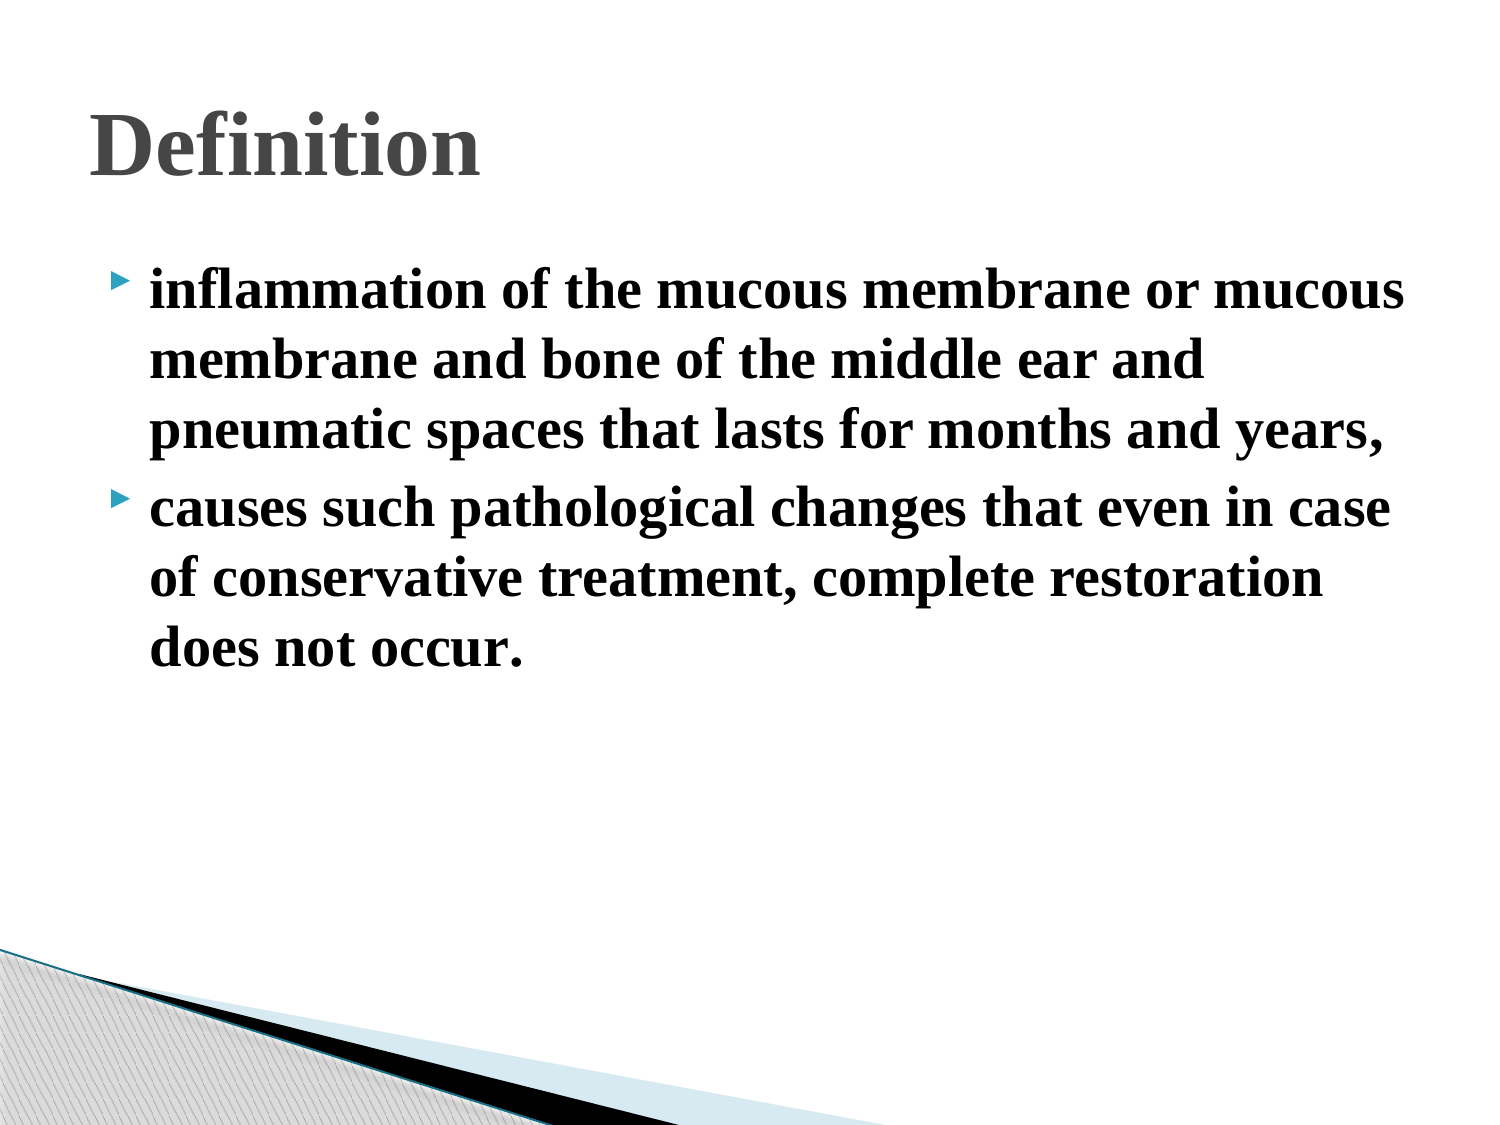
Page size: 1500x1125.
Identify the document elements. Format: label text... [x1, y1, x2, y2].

list inflammation of the mucous membrane or mucous membrane and bone of the middle ear and pneumatic spaces that lasts for months and years, causes such pathological changes that even in case of conservative treatment, complete restoration does not occur. [75, 243, 1425, 986]
title Definition [75, 45, 1425, 233]
